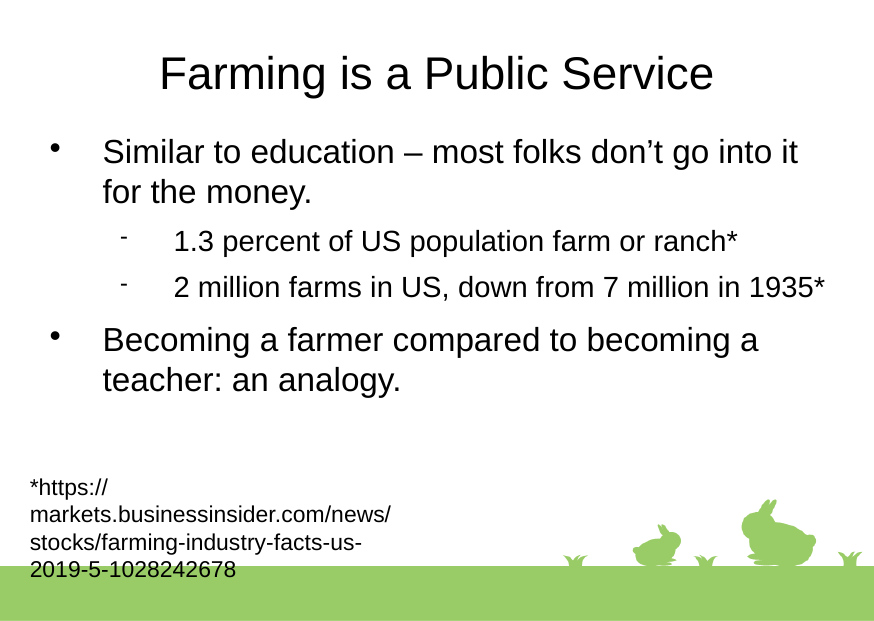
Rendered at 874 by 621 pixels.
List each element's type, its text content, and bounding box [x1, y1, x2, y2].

picture [0, 0, 874, 621]
text_box Similar to education – most folks don’t go into it for the money. 1.3 percent of US population farm or ranch* 2 million farms in US, down from 7 million in 1935* Becoming a farmer compared to becoming a teacher: an analogy. [31, 75, 844, 436]
text_box *https://markets.businessinsider.com/news/stocks/farming-industry-facts-us-2019-5-1028242678 [14, 465, 435, 557]
text_box Farming is a Public Service [43, 19, 831, 75]
